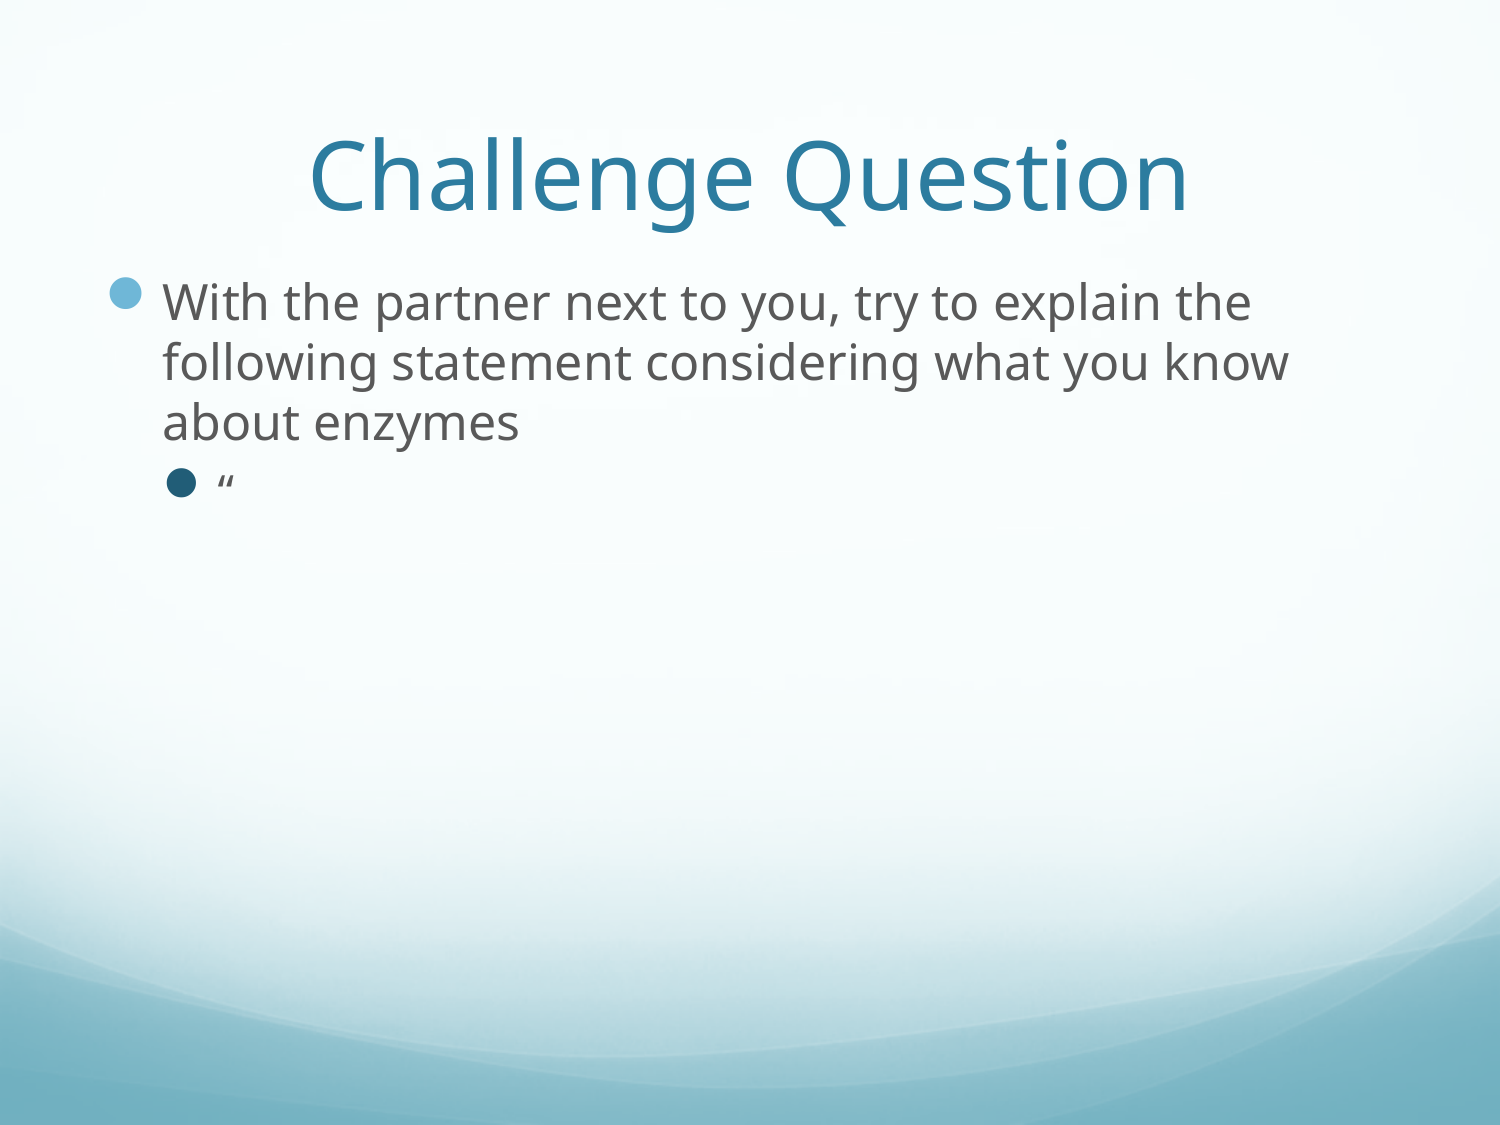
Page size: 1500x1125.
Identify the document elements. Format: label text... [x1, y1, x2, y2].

list With the partner next to you, try to explain the following statement considering what you know about enzymes “ [90, 262, 1410, 975]
title Challenge Question [90, 17, 1410, 237]
